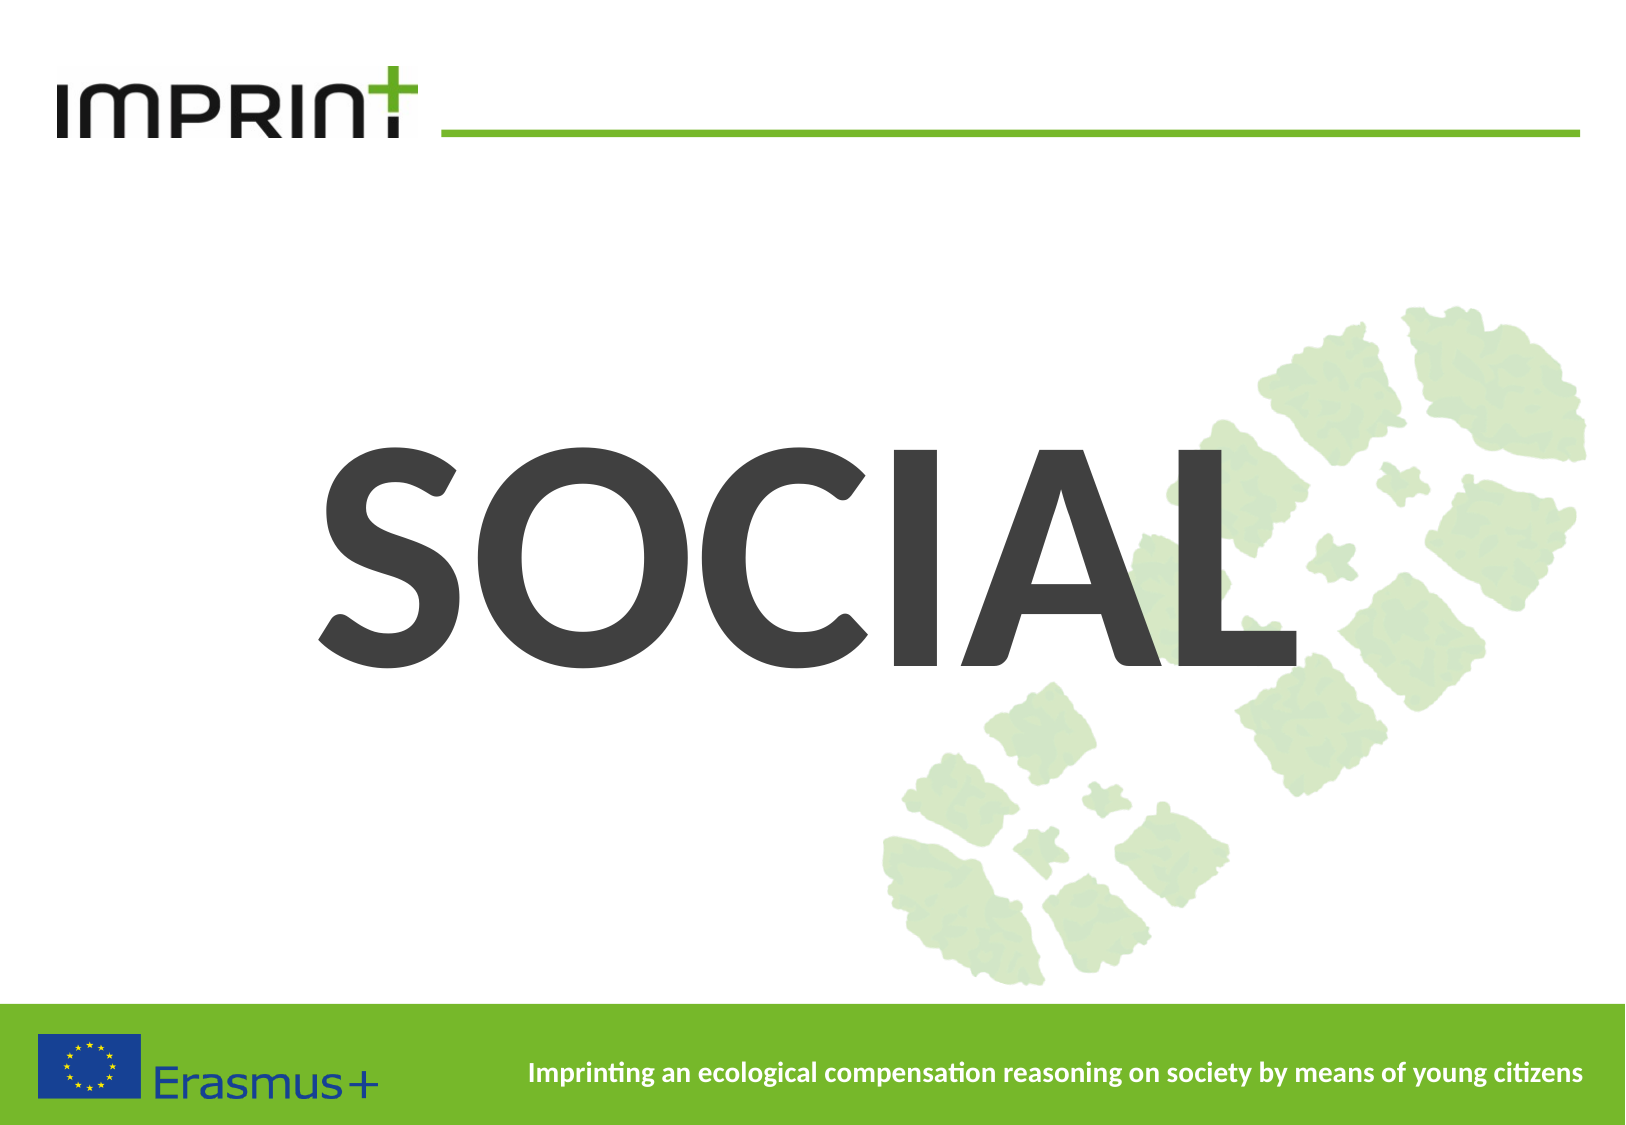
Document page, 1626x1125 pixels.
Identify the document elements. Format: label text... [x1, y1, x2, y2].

picture [38, 1034, 378, 1099]
picture [57, 66, 418, 138]
text_box SOCIAL [297, 326, 1319, 741]
picture [857, 204, 1618, 1088]
